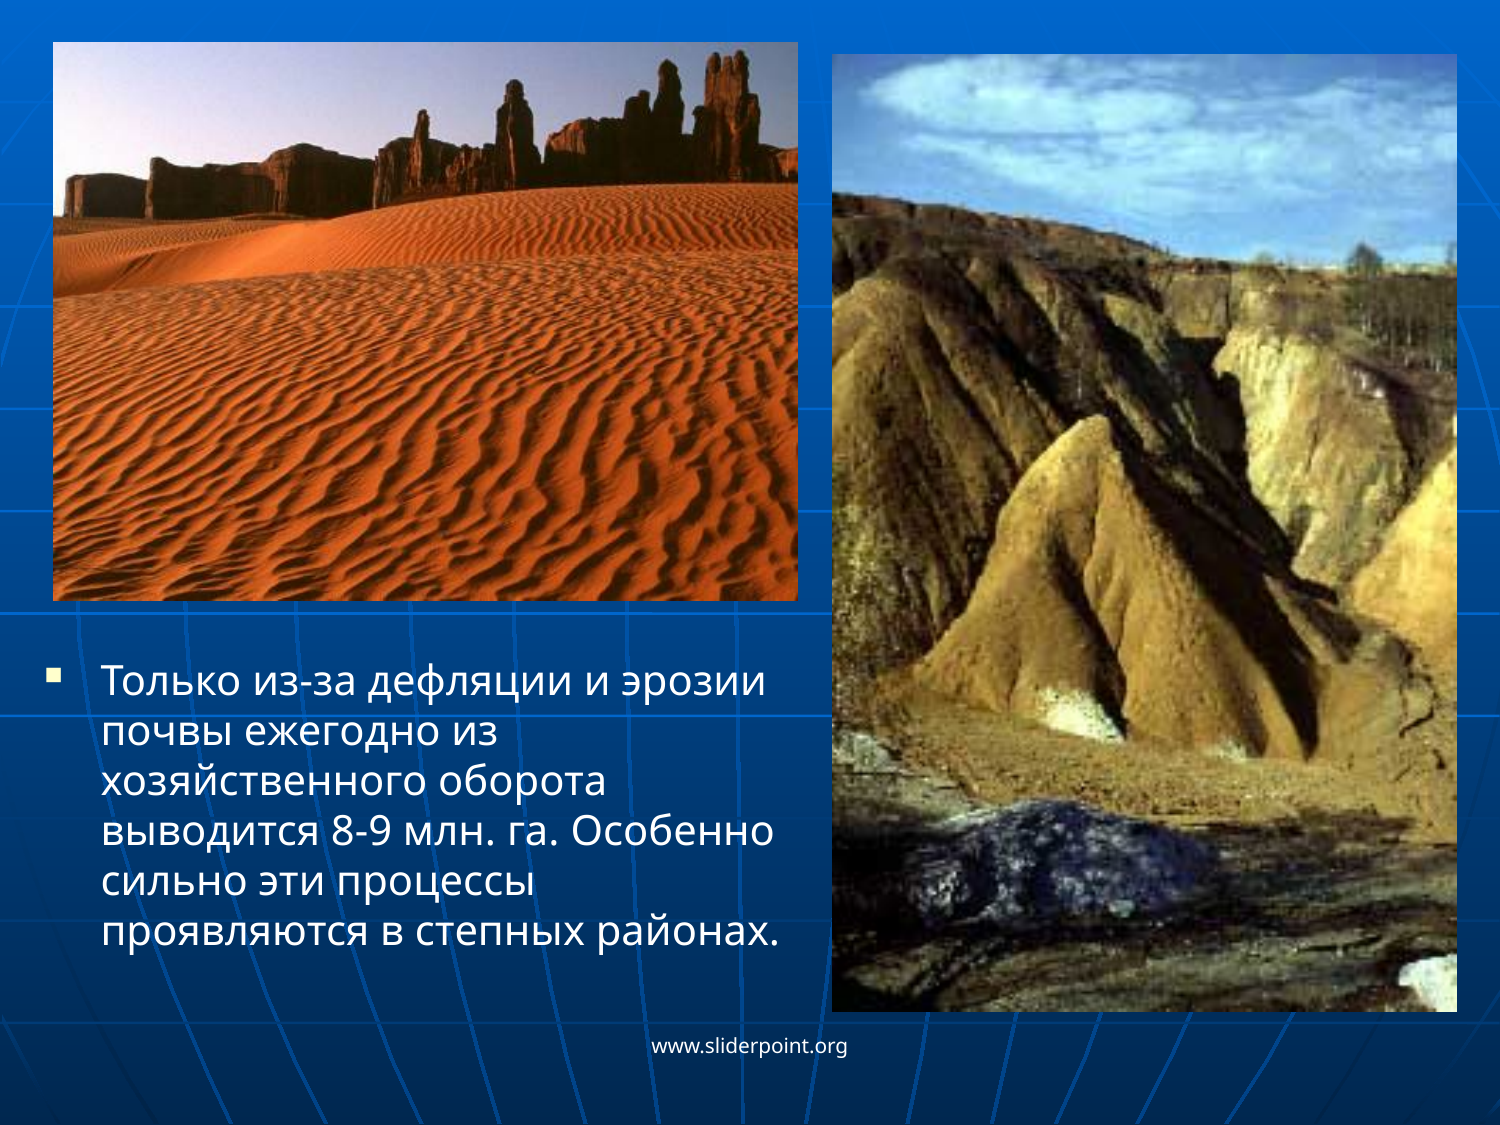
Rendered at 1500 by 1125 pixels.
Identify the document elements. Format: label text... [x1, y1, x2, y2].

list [52, 42, 798, 601]
footer www.sliderpoint.org [512, 1024, 988, 1101]
list Только из-за дефляции и эрозии почвы ежегодно из хозяйственного оборота выводится 8-9 млн. га. Особенно сильно эти процессы проявляются в степных районах. [29, 646, 810, 1095]
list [831, 54, 1457, 1012]
